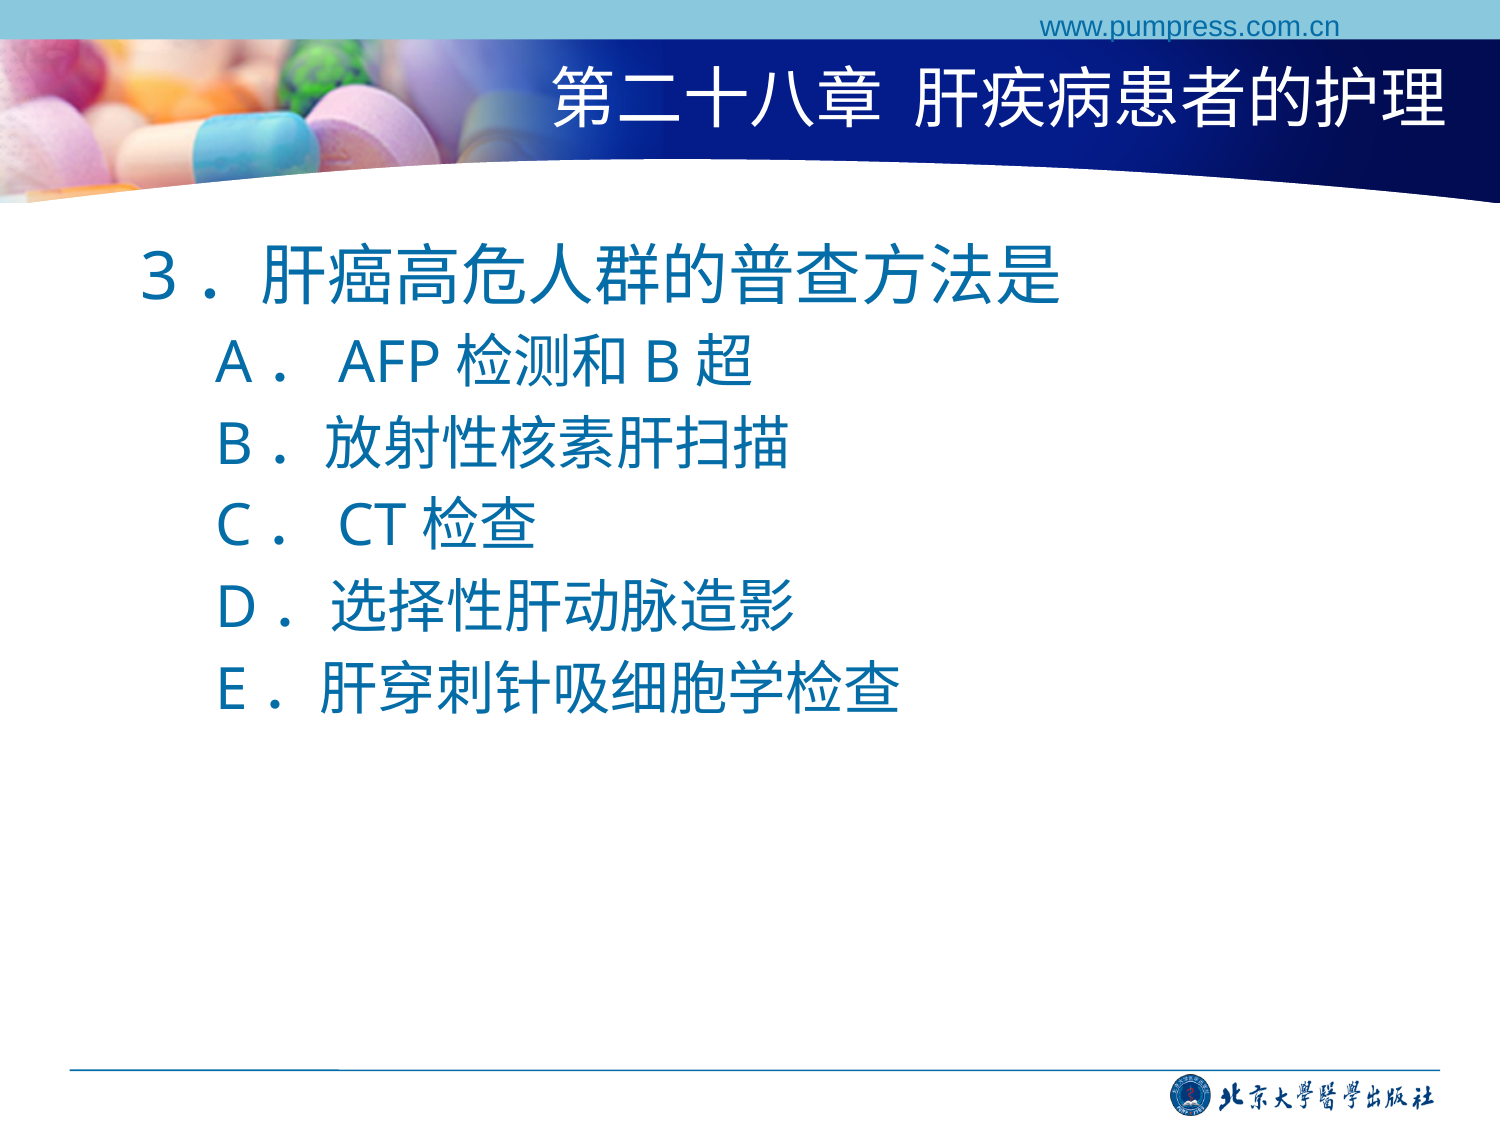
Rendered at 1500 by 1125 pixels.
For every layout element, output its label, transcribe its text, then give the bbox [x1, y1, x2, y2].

picture [1170, 1074, 1436, 1118]
slide_number www.pumpress.com.cn [1025, 0, 1463, 38]
picture [0, 40, 1500, 203]
list 3．肝癌高危人群的普查方法是 A．AFP检测和B超 B．放射性核素肝扫描 C．CT检查 D．选择性肝动脉造影 E．肝穿刺针吸细胞学检查 [49, 224, 1463, 1026]
title 第二十八章 肝疾病患者的护理 [137, 49, 1463, 143]
